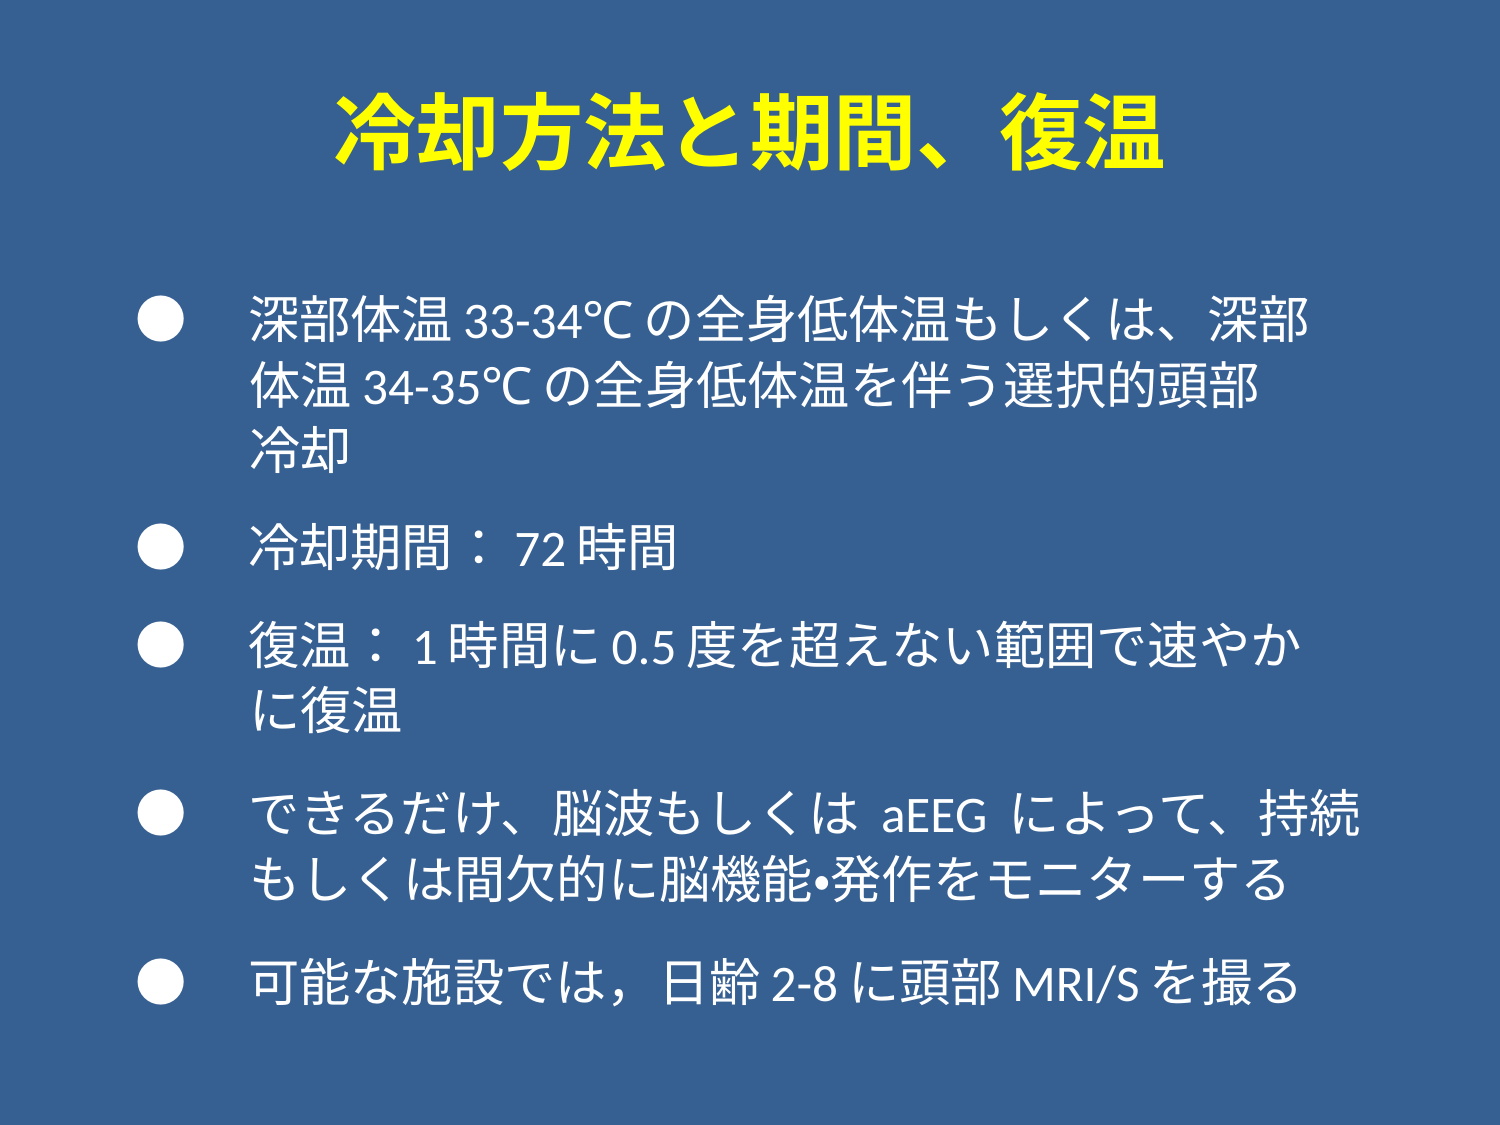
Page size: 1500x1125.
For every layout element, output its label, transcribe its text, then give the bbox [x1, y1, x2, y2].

list ● 深部体温33-34℃の全身低体温もしくは、深部 体温34-35℃の全身低体温を伴う選択的頭部 冷却 ● 冷却期間：72時間 ● 復温：1時間に0.5度を超えない範囲で速やか に復温 ● できるだけ、脳波もしくは aEEG によって、持続 もしくは間欠的に脳機能・発作をモニターする ● 可能な施設では，日齢2-8に頭部MRI/Sを撮る [120, 287, 1411, 1030]
title 冷却方法と期間、復温 [75, 72, 1425, 190]
